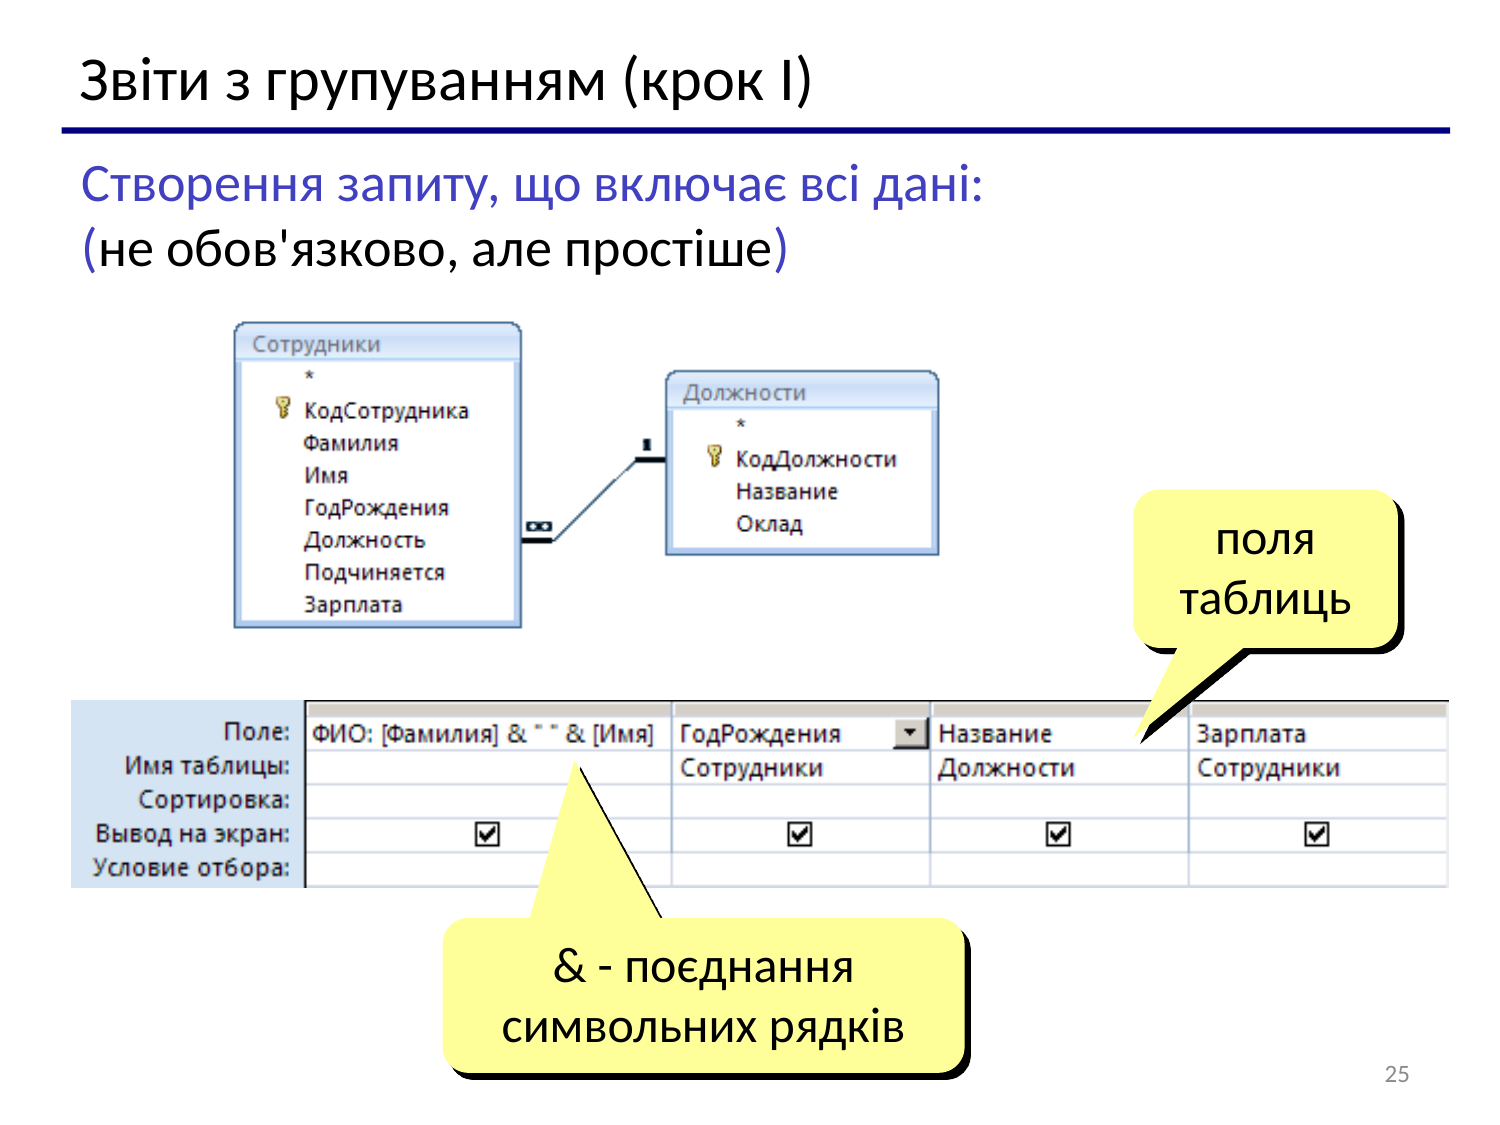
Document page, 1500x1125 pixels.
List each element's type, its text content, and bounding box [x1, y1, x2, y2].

text_box & - поєднання символьних рядків [442, 896, 965, 1073]
slide_number 25 [1074, 1042, 1425, 1103]
text_box поля таблиць [1133, 489, 1398, 699]
picture [71, 700, 1449, 888]
text_box Звіти з групуванням (крок I) [64, 31, 1401, 121]
text_box Створення запиту, що включає всі дані: (не обов'язково, але простіше) [66, 140, 1002, 285]
picture [220, 308, 955, 641]
